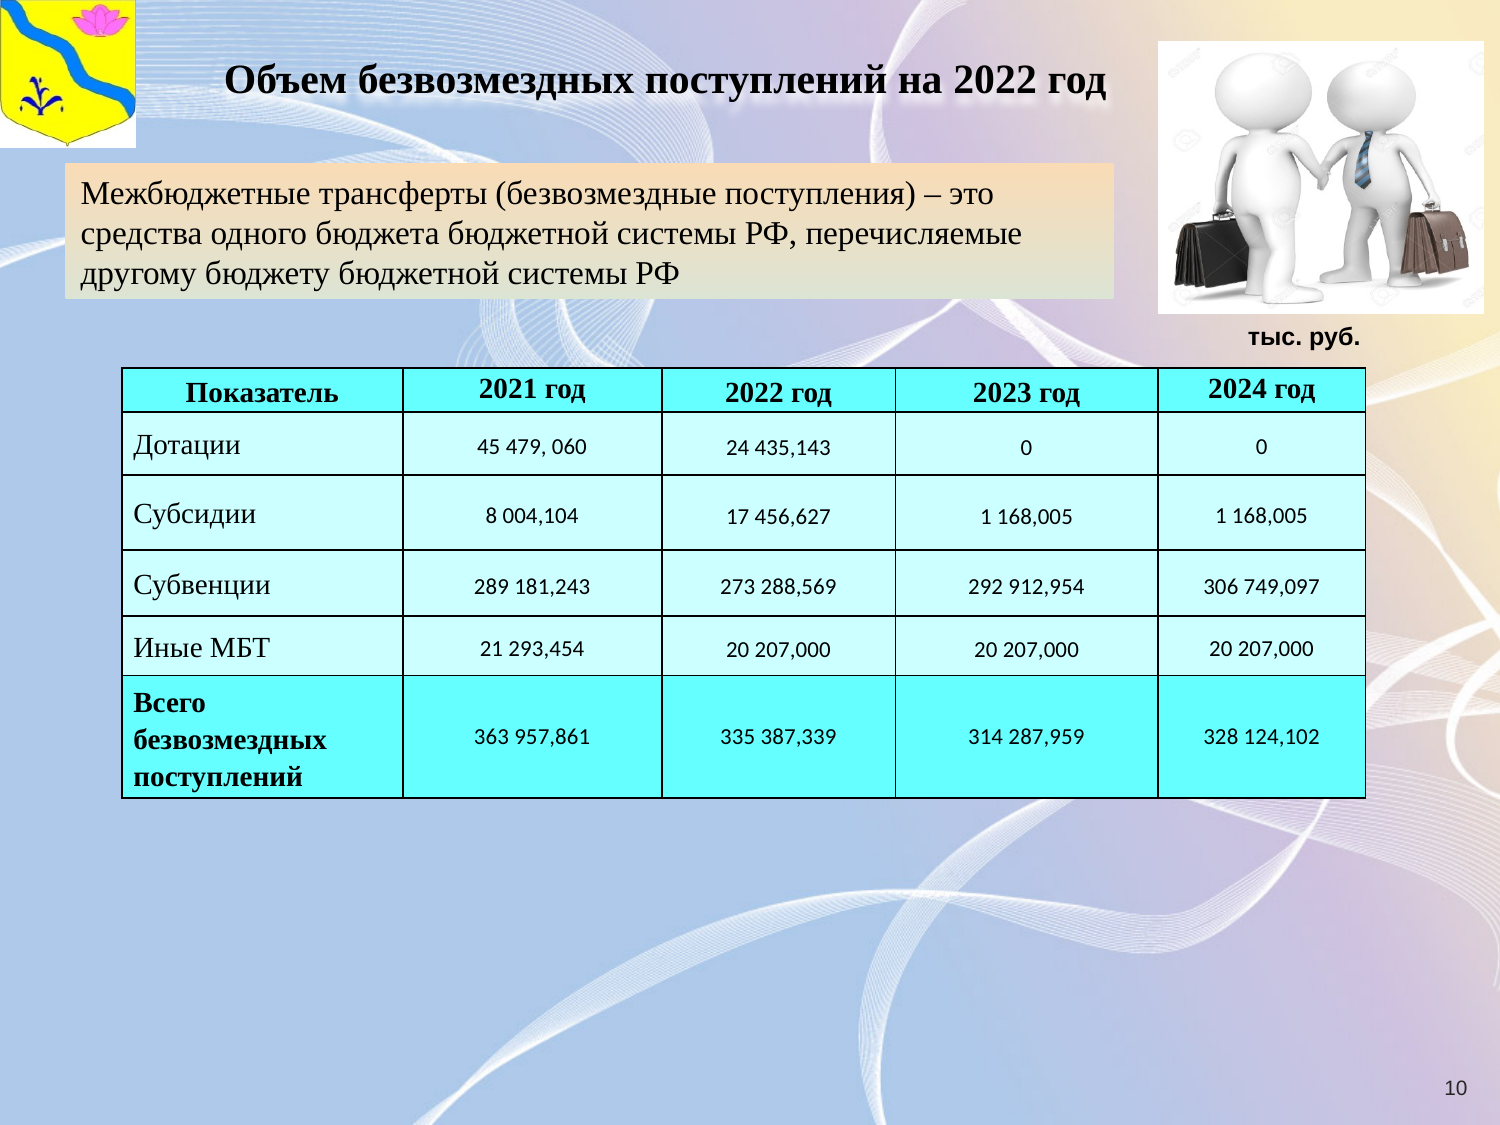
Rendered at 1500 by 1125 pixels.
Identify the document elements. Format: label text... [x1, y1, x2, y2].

table_cell 0 [1159, 413, 1365, 474]
table_cell 289 181,243 [404, 551, 661, 615]
table_cell Иные МБТ [123, 617, 402, 675]
table_cell 363 957,861 [404, 676, 661, 797]
table_cell Субвенции [123, 551, 402, 615]
table_header Показатель [123, 369, 402, 411]
table_cell Субсидии [123, 476, 402, 549]
table_cell 20 207,000 [896, 617, 1157, 675]
table_cell 8 004,104 [404, 476, 661, 549]
table_cell 306 749,097 [1159, 551, 1365, 615]
table_header 2023 год [896, 369, 1157, 411]
table_cell 21 293,454 [404, 617, 661, 675]
table_cell 45 479, 060 [404, 413, 661, 474]
table_header 2021 год [404, 369, 661, 411]
slide_number 10 [1417, 1057, 1494, 1118]
table_cell Всего безвозмездных поступлений [123, 676, 402, 797]
table_cell 17 456,627 [663, 476, 895, 549]
table_cell 292 912,954 [896, 551, 1157, 615]
table_cell 273 288,569 [663, 551, 895, 615]
text_box Межбюджетные трансферты (безвозмездные поступления) – это средства одного бюджета бюджетной системы РФ, перечисляемые другому бюджету бюджетной системы РФ [64, 161, 1116, 300]
table_cell 20 207,000 [1159, 617, 1365, 675]
table_header 2022 год [663, 369, 895, 411]
text_box тыс. руб. [1232, 325, 1376, 359]
table_cell 314 287,959 [896, 676, 1157, 797]
text_box Объем безвозмездных поступлений на 2022 год [209, 44, 1139, 110]
table_header 2024 год [1159, 369, 1365, 411]
table_cell 1 168,005 [1159, 476, 1365, 549]
table_cell 20 207,000 [663, 617, 895, 675]
table_cell 24 435,143 [663, 413, 895, 474]
table_cell 1 168,005 [896, 476, 1157, 549]
table_cell 335 387,339 [663, 676, 895, 797]
table_cell 0 [896, 413, 1157, 474]
picture [0, 0, 1500, 1125]
table_cell Дотации [123, 413, 402, 474]
table_cell 328 124,102 [1159, 676, 1365, 797]
